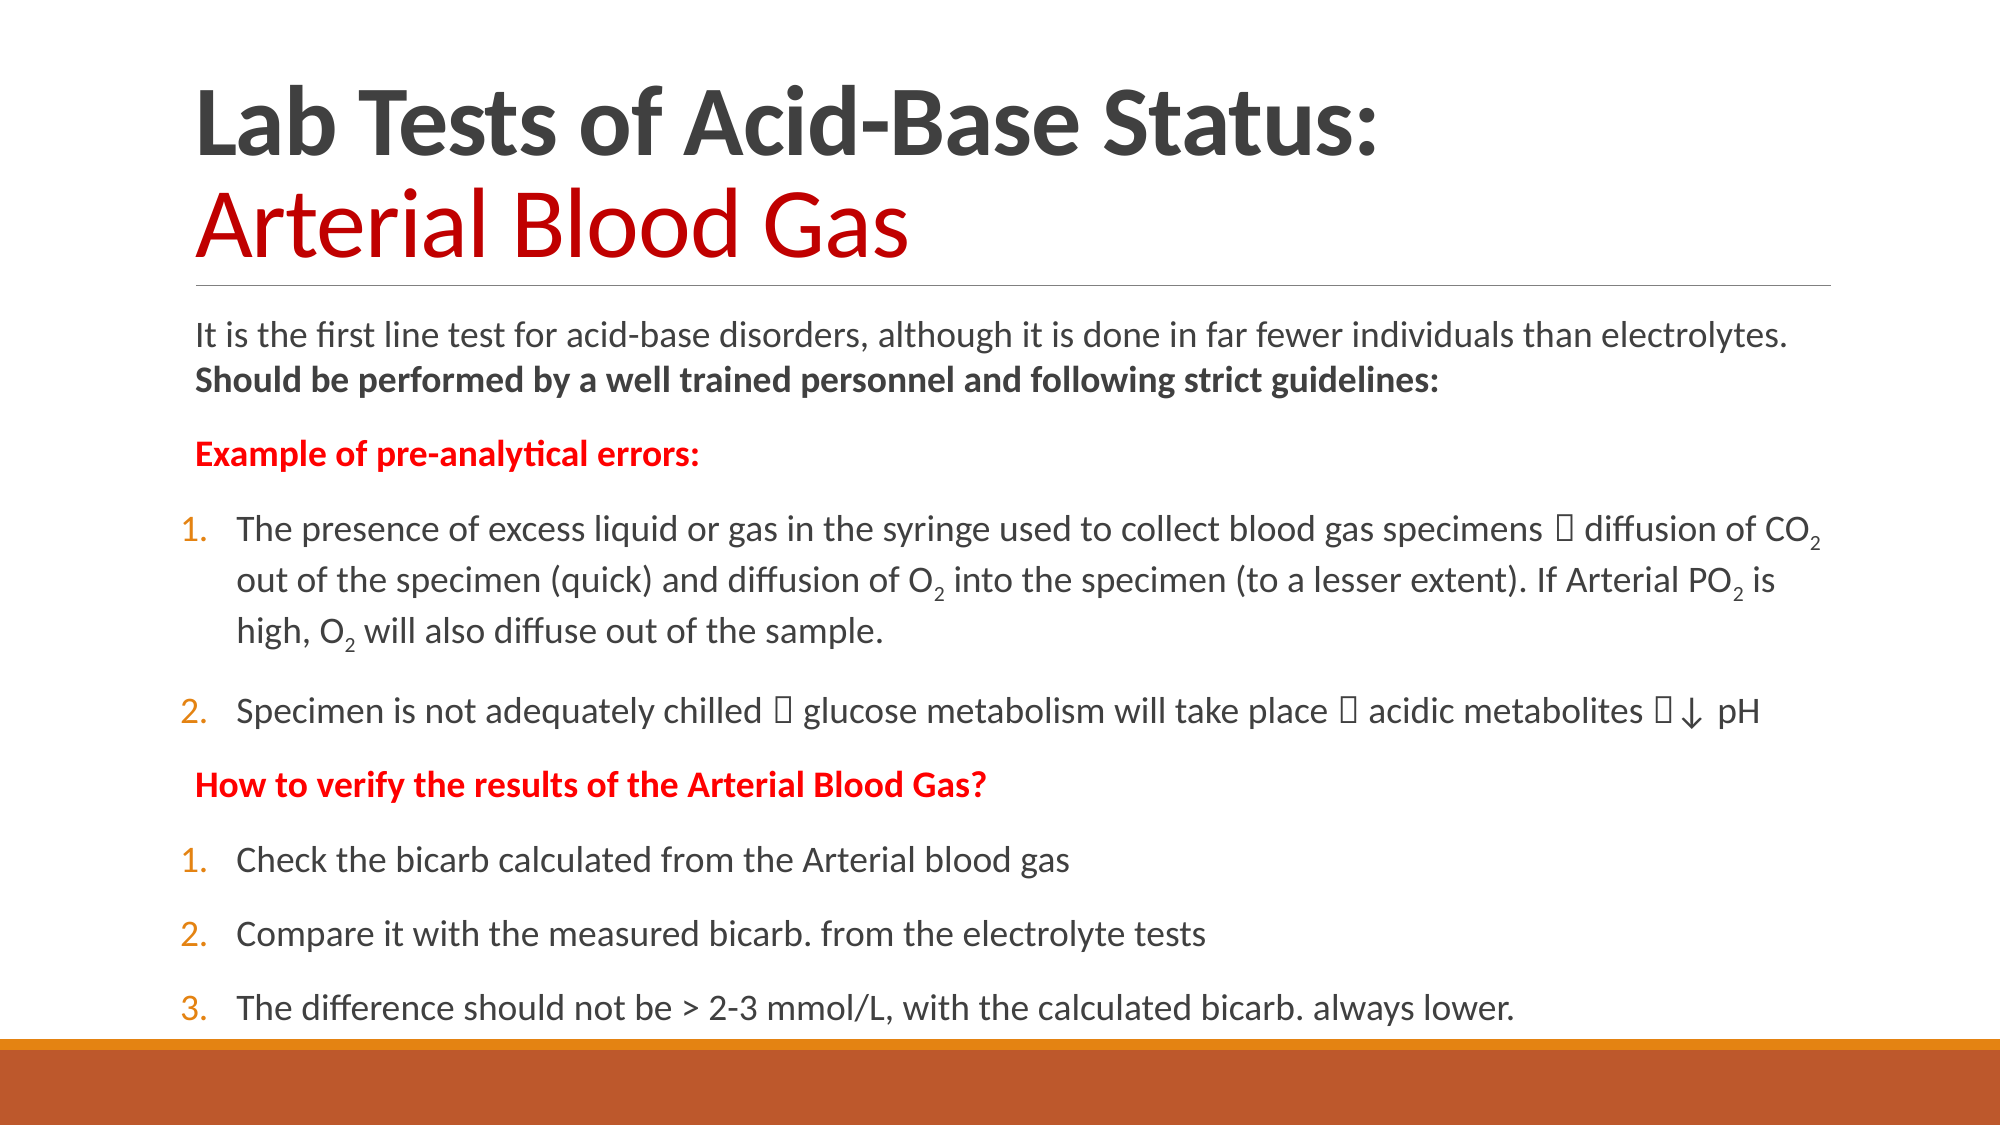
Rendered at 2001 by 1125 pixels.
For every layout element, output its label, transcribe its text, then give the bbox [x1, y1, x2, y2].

list It is the first line test for acid-base disorders, although it is done in far fewer individuals than electrolytes. Should be performed by a well trained personnel and following strict guidelines: Example of pre-analytical errors: The presence of excess liquid or gas in the syringe used to collect blood gas specimens  diffusion of CO2 out of the specimen (quick) and diffusion of O2 into the specimen (to a lesser extent). If Arterial PO2 is high, O2 will also diffuse out of the sample. Specimen is not adequately chilled  glucose metabolism will take place  acidic metabolites ↓ pH How to verify the results of the Arterial Blood Gas? Check the bicarb calculated from the Arterial blood gas Compare it with the measured bicarb. from the electrolyte tests The difference should not be > 2-3 mmol/L, with the calculated bicarb. always lower. [180, 302, 1830, 1028]
title Lab Tests of Acid-Base Status: Arterial Blood Gas [180, 47, 1830, 285]
